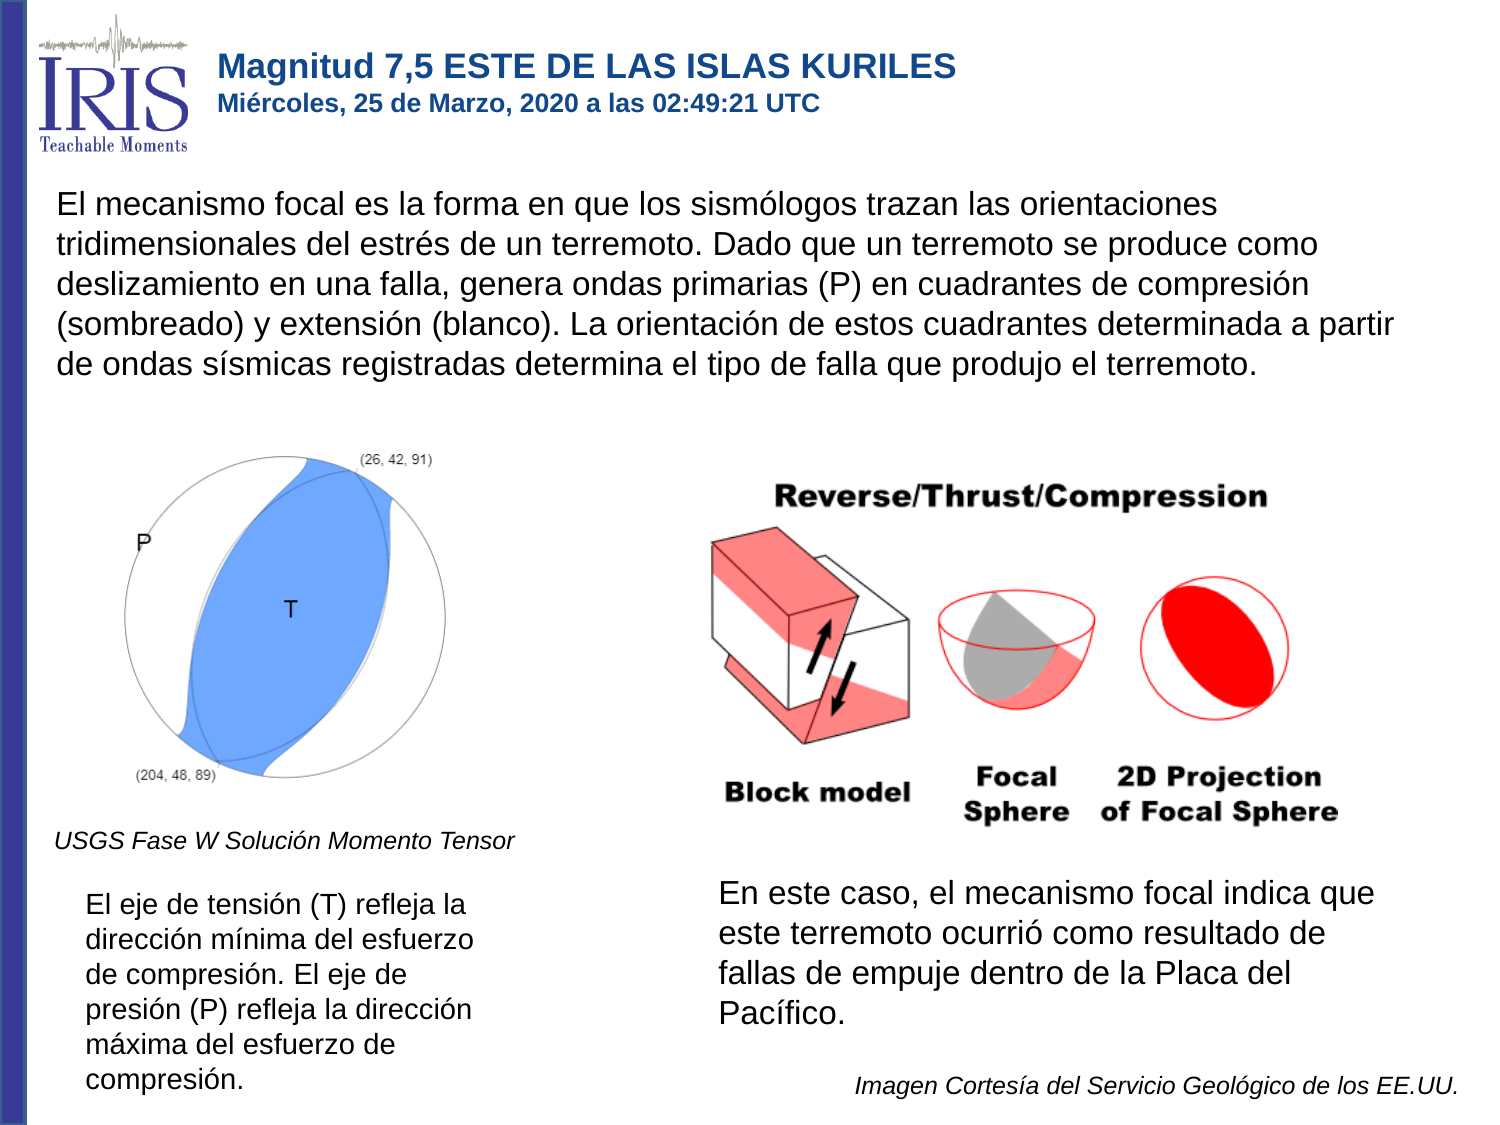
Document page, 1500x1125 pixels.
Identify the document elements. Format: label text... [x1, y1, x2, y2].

picture [39, 12, 188, 165]
text_box [0, 0, 27, 1125]
text_box En este caso, el mecanismo focal indica que este terremoto ocurrió como resultado de fallas de empuje dentro de la Placa del Pacífico. [703, 863, 1404, 1039]
picture [637, 457, 1338, 842]
picture [109, 444, 456, 809]
text_box Imagen Cortesía del Servicio Geológico de los EE.UU. [839, 1061, 1488, 1107]
text_box El mecanismo focal es la forma en que los sismólogos trazan las orientaciones tridimensionales del estrés de un terremoto. Dado que un terremoto se produce como deslizamiento en una falla, genera ondas primarias (P) en cuadrantes de compresión (sombreado) y extensión (blanco). La orientación de estos cuadrantes determinada a partir de ondas sísmicas registradas determina el tipo de falla que produjo el terremoto. [41, 174, 1425, 390]
text_box USGS Fase W Solución Momento Tensor [39, 817, 533, 892]
text_box Magnitud 7,5 ESTE DE LAS ISLAS KURILES Miércoles, 25 de Marzo, 2020 a las 02:49:21 UTC [202, 0, 1499, 125]
text_box El eje de tensión (T) refleja la dirección mínima del esfuerzo de compresión. El eje de presión (P) refleja la dirección máxima del esfuerzo de compresión. [70, 892, 513, 1103]
